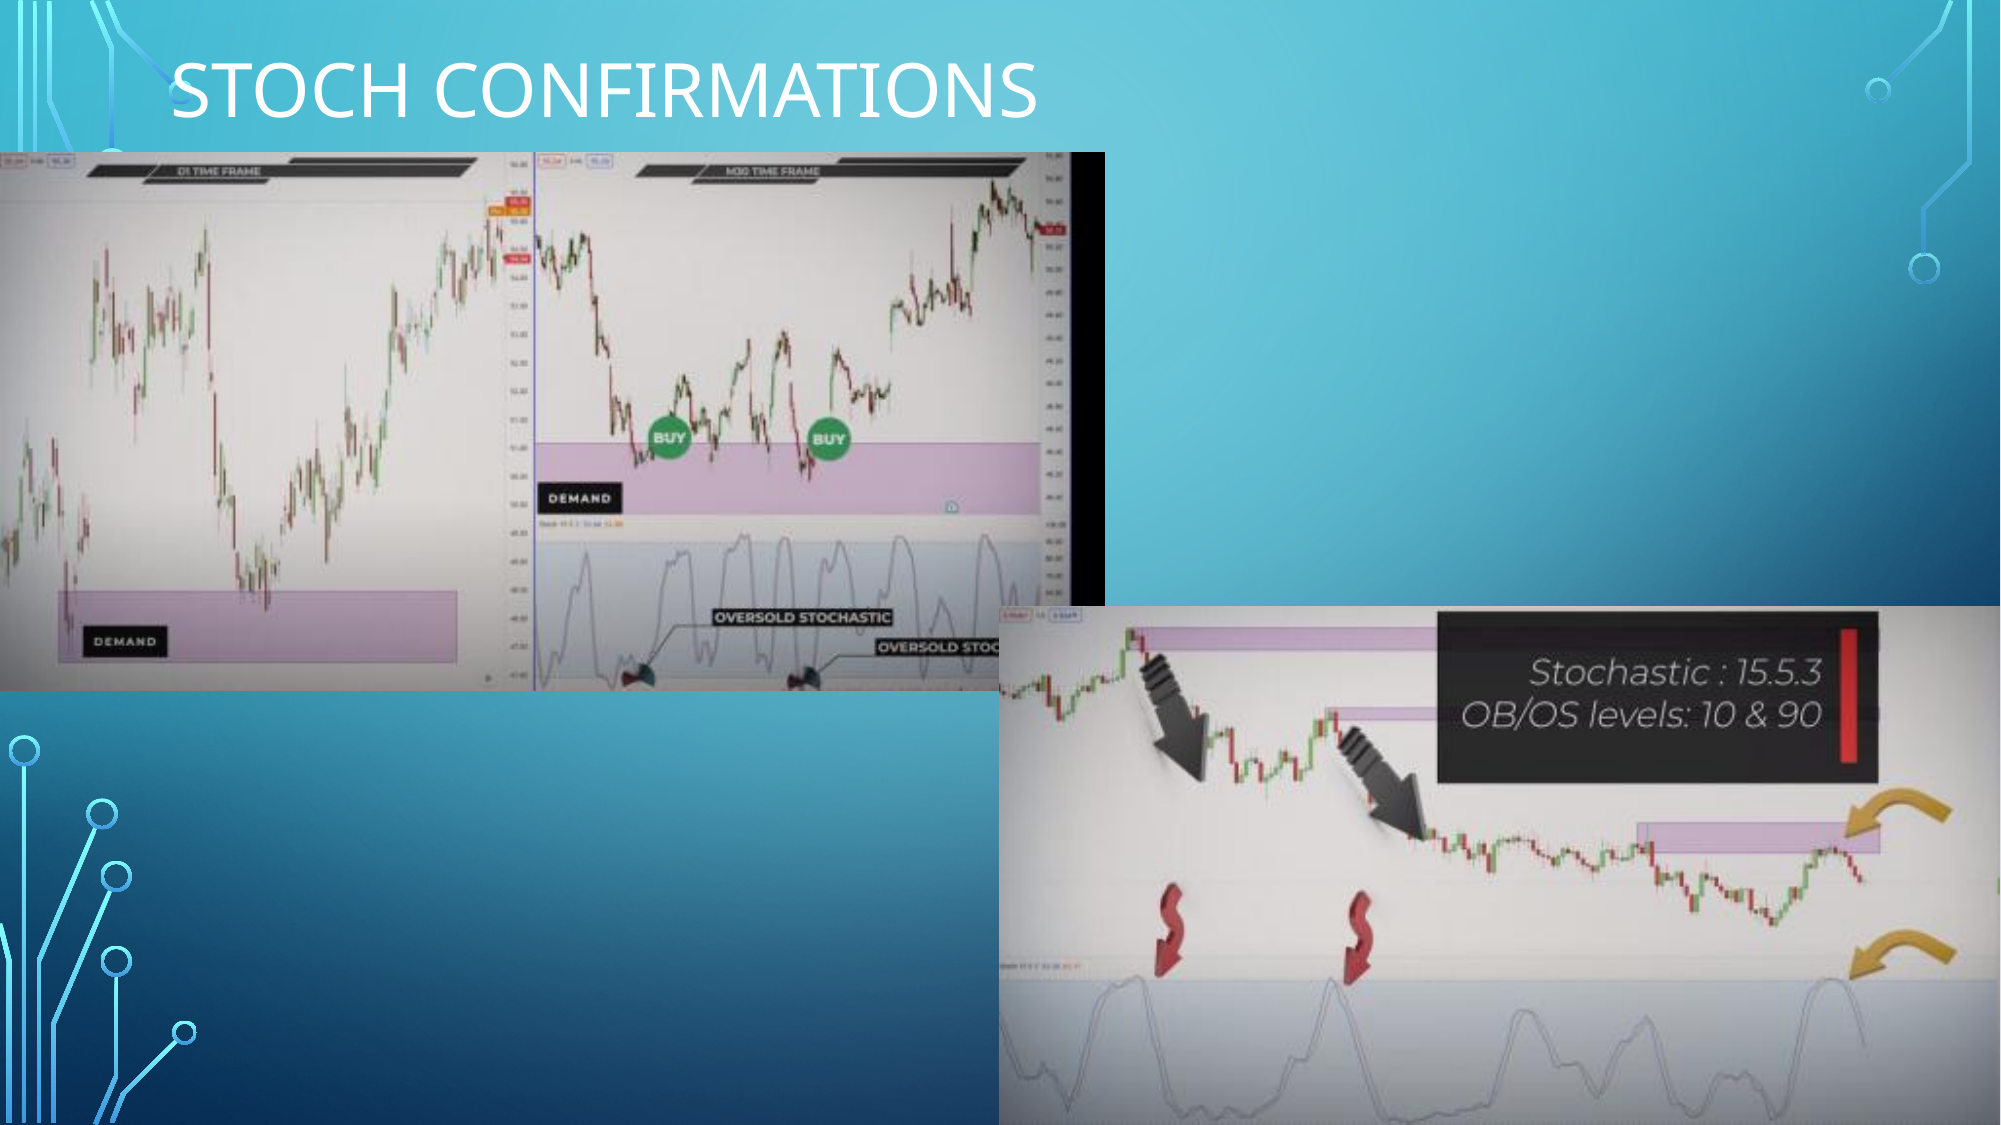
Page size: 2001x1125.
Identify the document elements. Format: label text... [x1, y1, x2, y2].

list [0, 152, 1105, 692]
title Stoch Confirmations [155, 34, 1781, 153]
picture [999, 606, 2000, 1125]
